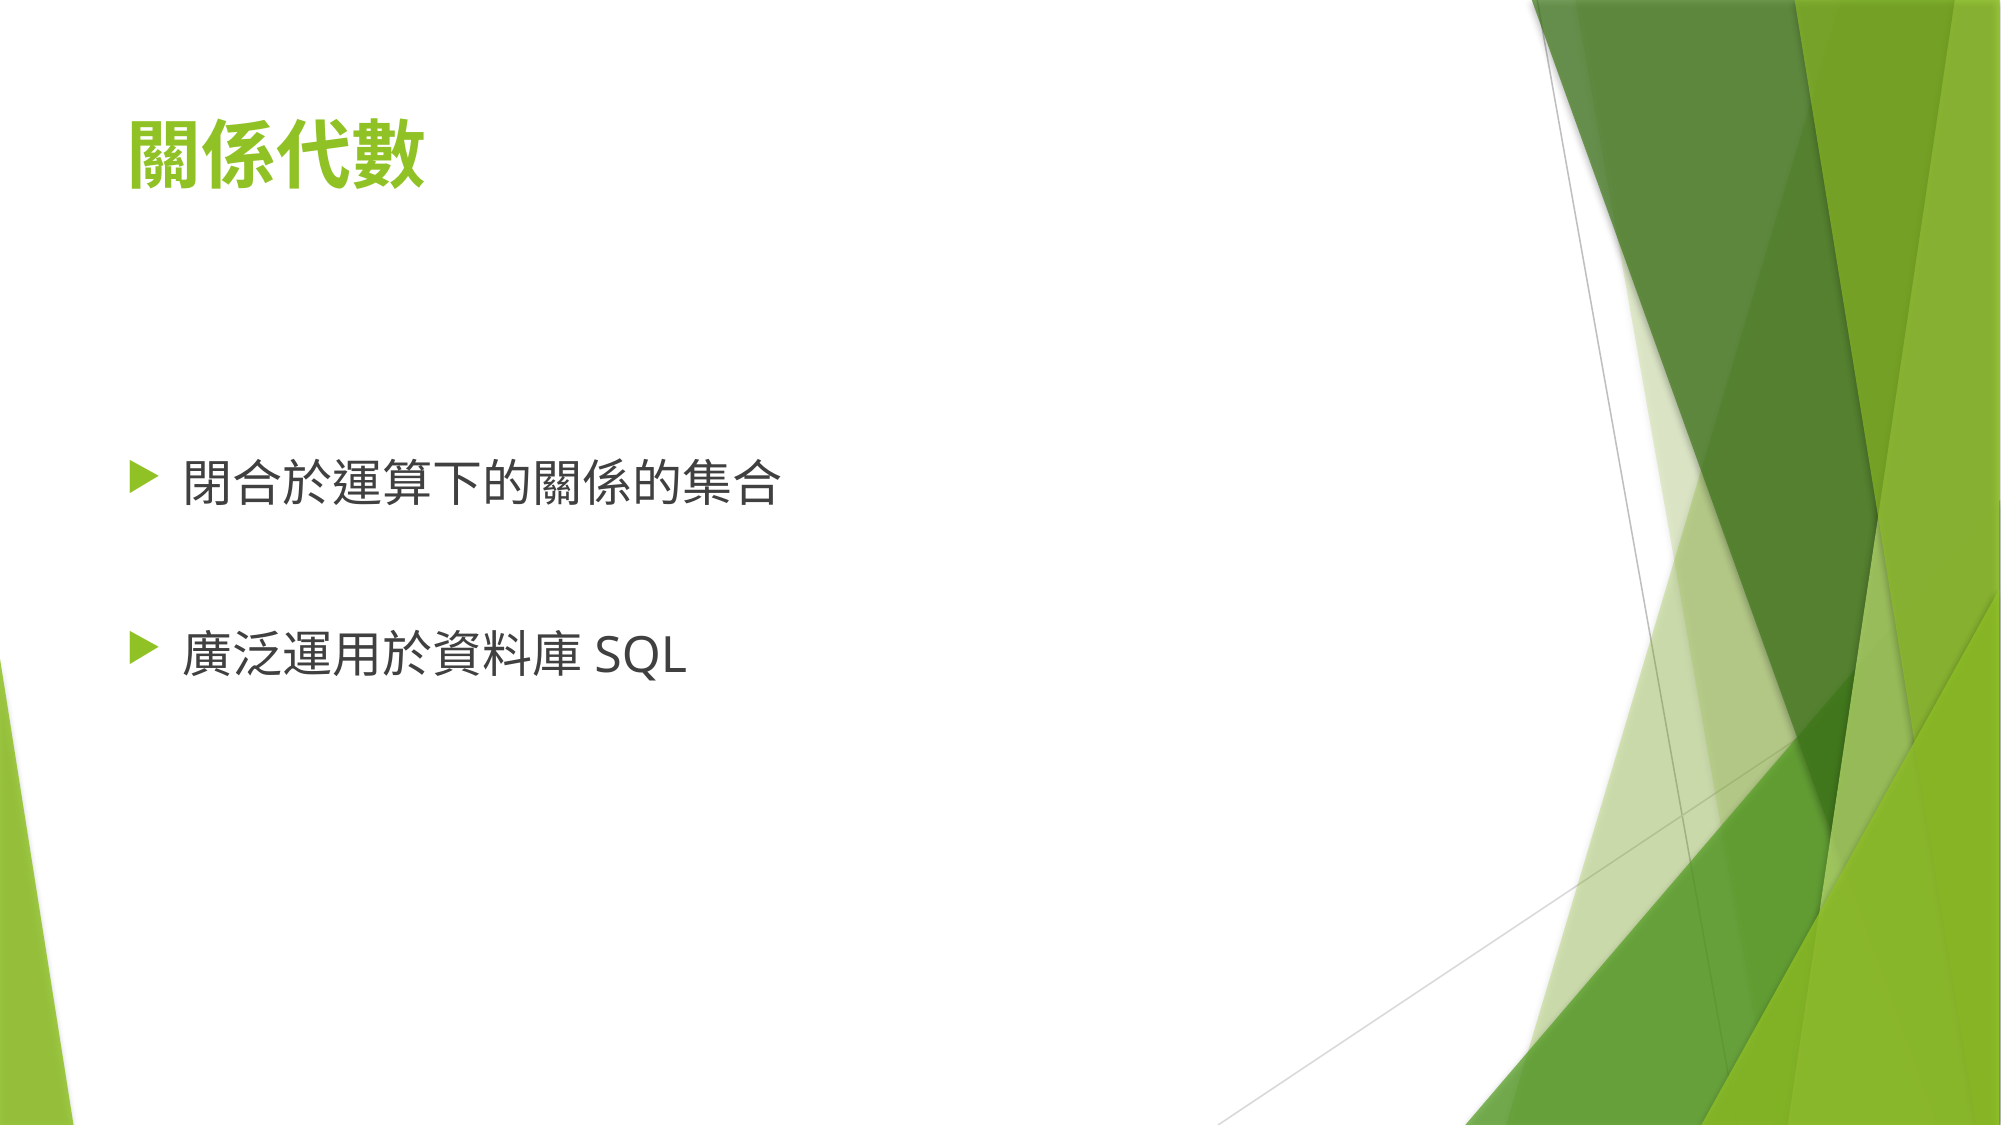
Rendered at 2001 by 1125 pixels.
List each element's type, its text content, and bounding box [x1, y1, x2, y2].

list 閉合於運算下的關係的集合 廣泛運用於資料庫SQL [111, 354, 1522, 992]
title 關係代數 [111, 99, 1522, 317]
